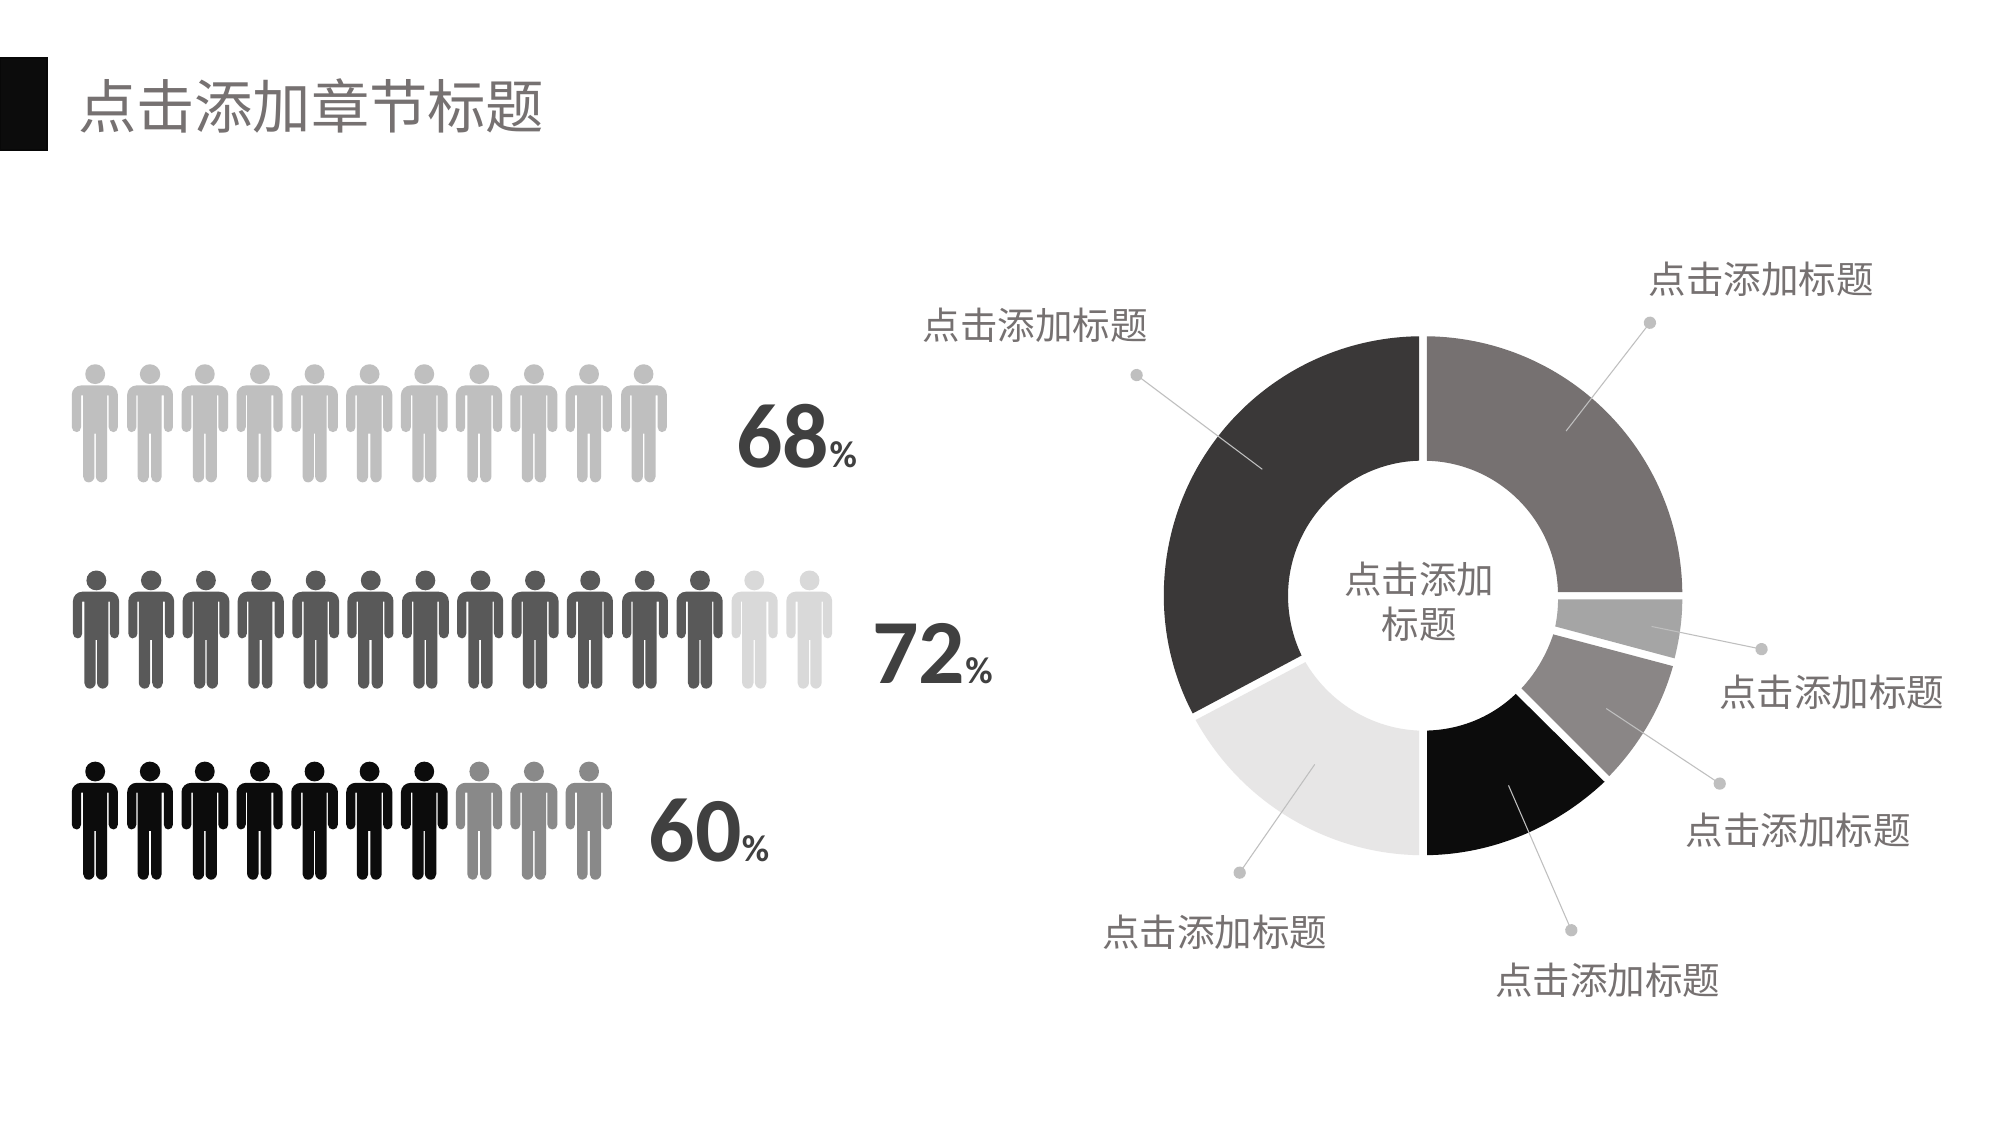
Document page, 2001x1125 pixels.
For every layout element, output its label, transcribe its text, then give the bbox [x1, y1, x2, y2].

text_box [1683, 631, 1768, 656]
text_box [1163, 336, 1683, 856]
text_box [72, 570, 833, 689]
text_box 点击添加标题 [907, 295, 1163, 355]
text_box 点击添加标题 [1087, 901, 1343, 962]
text_box 点击添加标题 [1480, 949, 1736, 1010]
text_box 60% [634, 762, 785, 888]
text_box 点击添加标题 [1704, 661, 1960, 722]
text_box [1130, 368, 1163, 397]
text_box [1233, 856, 1253, 879]
text_box [1538, 856, 1578, 937]
text_box [1683, 758, 1726, 790]
text_box [0, 57, 48, 151]
text_box 点击添加标题 [1670, 799, 1926, 860]
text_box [71, 761, 612, 880]
text_box 72% [857, 584, 1008, 710]
text_box 点击添加章节标题 [63, 63, 560, 148]
text_box [1638, 316, 1657, 336]
text_box 68% [721, 368, 872, 493]
text_box 点击添加标题 [1634, 248, 1889, 309]
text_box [71, 364, 667, 483]
